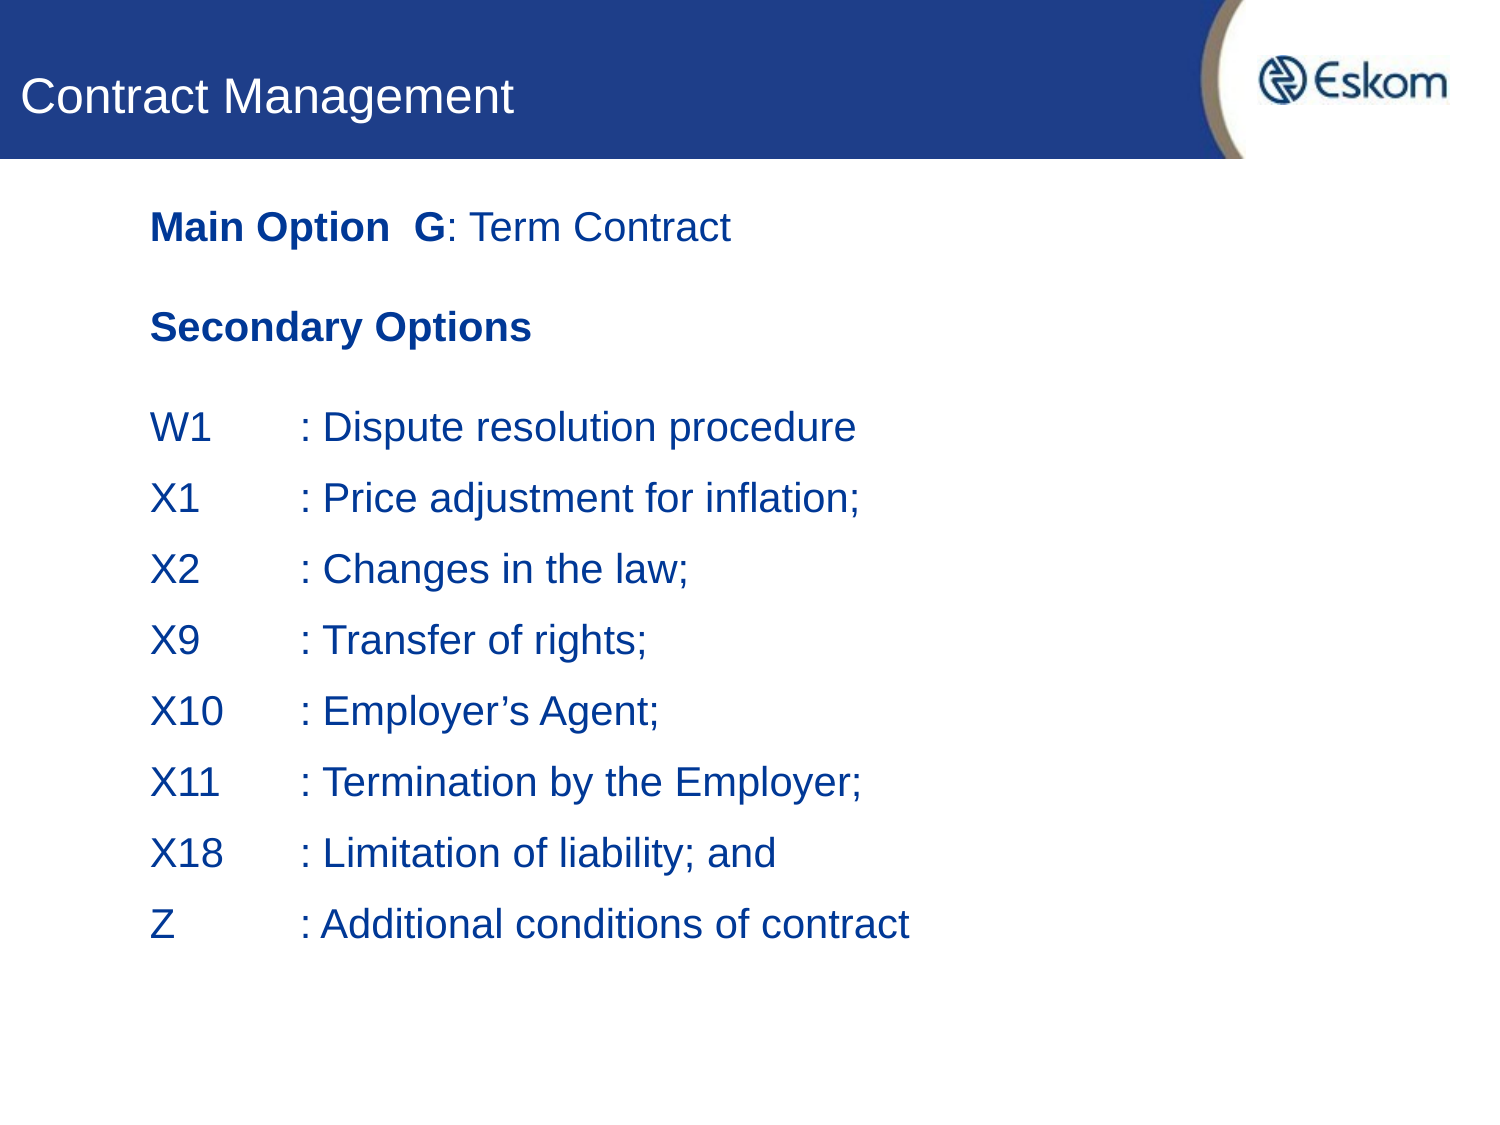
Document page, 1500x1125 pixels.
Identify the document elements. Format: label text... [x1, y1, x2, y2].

picture [1257, 55, 1450, 105]
list Main Option G: Term Contract Secondary Options W1 : Dispute resolution procedure X1 : Price adjustment for inflation; X2 : Changes in the law; X9 : Transfer of rights; X10 : Employer’s Agent; X11 : Termination by the Employer; X18 : Limitation of liability; and Z : Additional conditions of contract [149, 199, 1351, 947]
picture [0, 0, 1246, 159]
title Contract Management [20, 62, 1169, 125]
